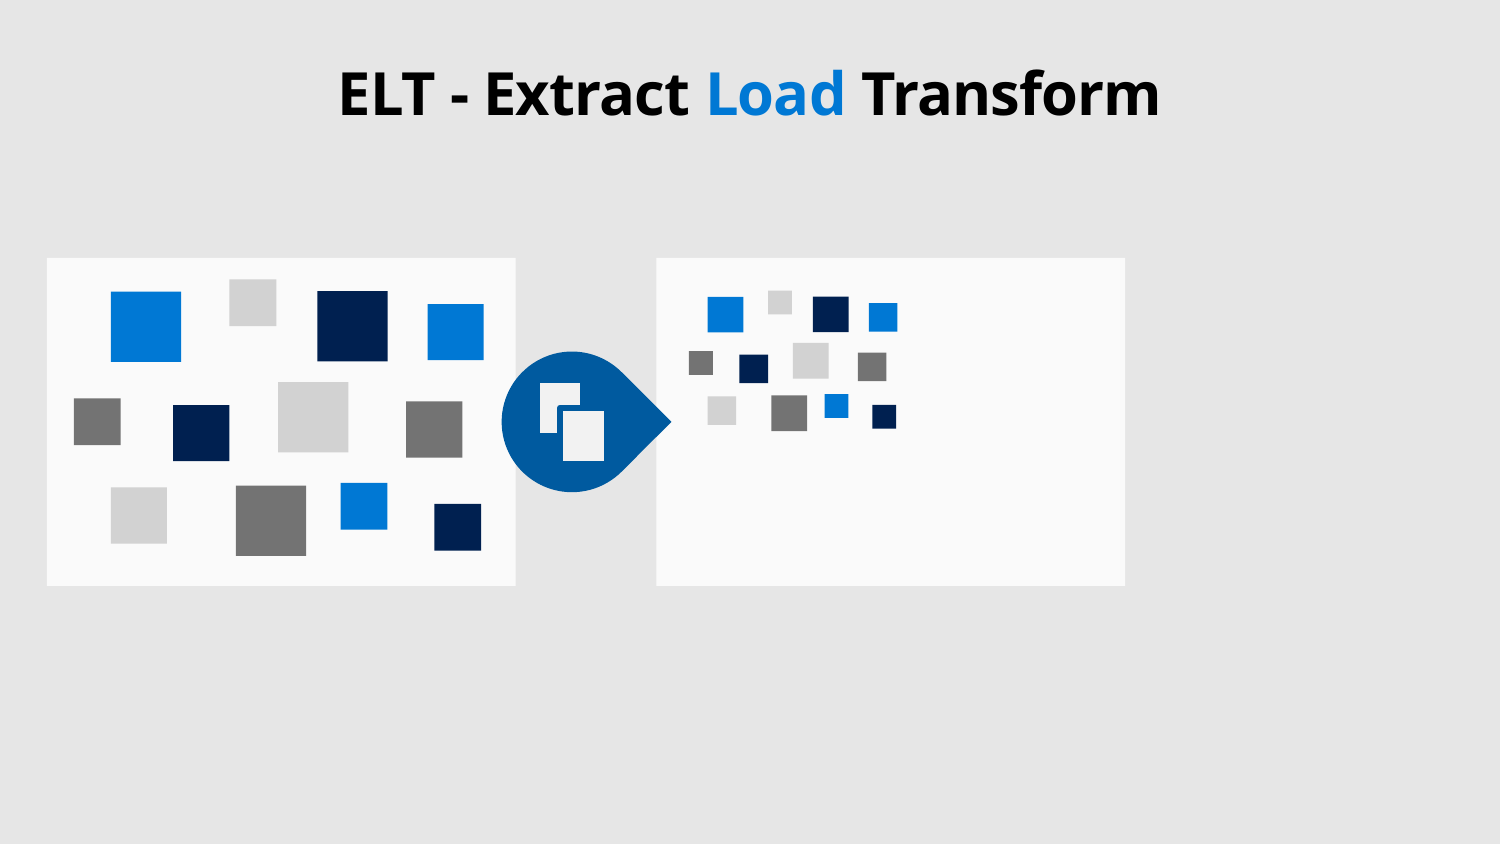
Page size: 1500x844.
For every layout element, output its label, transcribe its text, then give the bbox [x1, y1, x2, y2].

text_box [655, 257, 1126, 587]
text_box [46, 257, 516, 587]
text_box [516, 350, 673, 494]
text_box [688, 290, 898, 432]
title ELT - Extract Load Transform [70, 56, 1430, 127]
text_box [536, 379, 608, 465]
